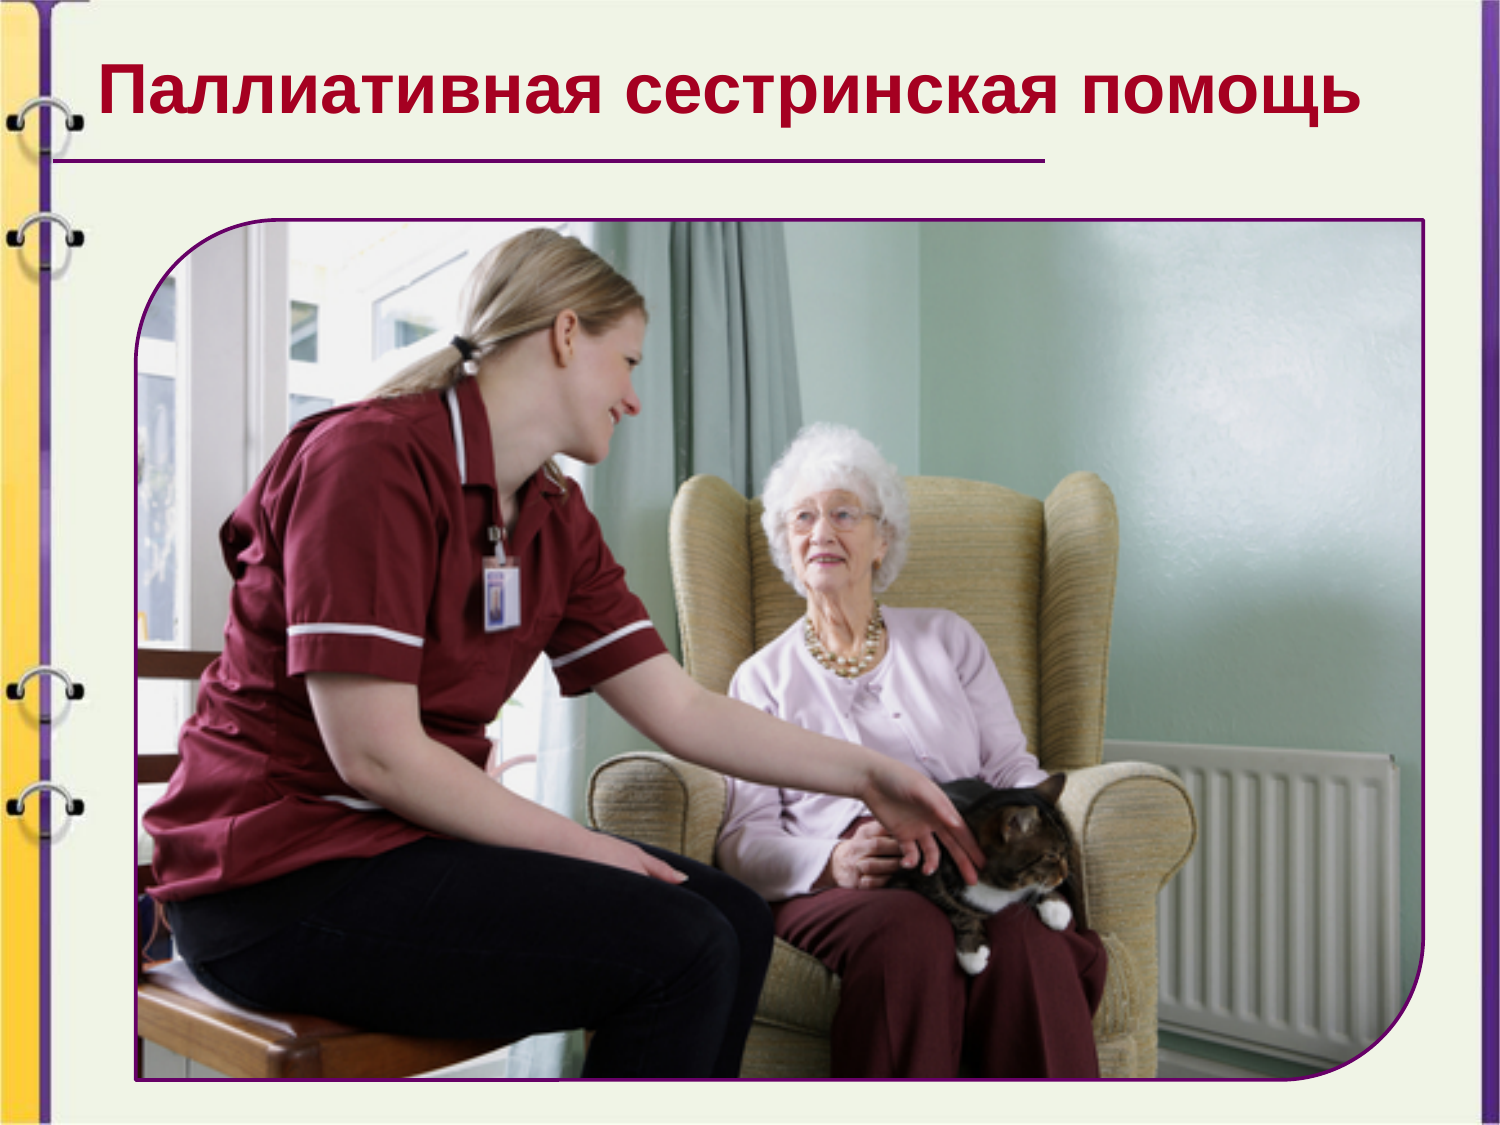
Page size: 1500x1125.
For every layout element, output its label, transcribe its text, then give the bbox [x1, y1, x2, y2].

picture [0, 0, 1500, 1125]
text_box Паллиативная сестринская помощь [82, 44, 1459, 136]
